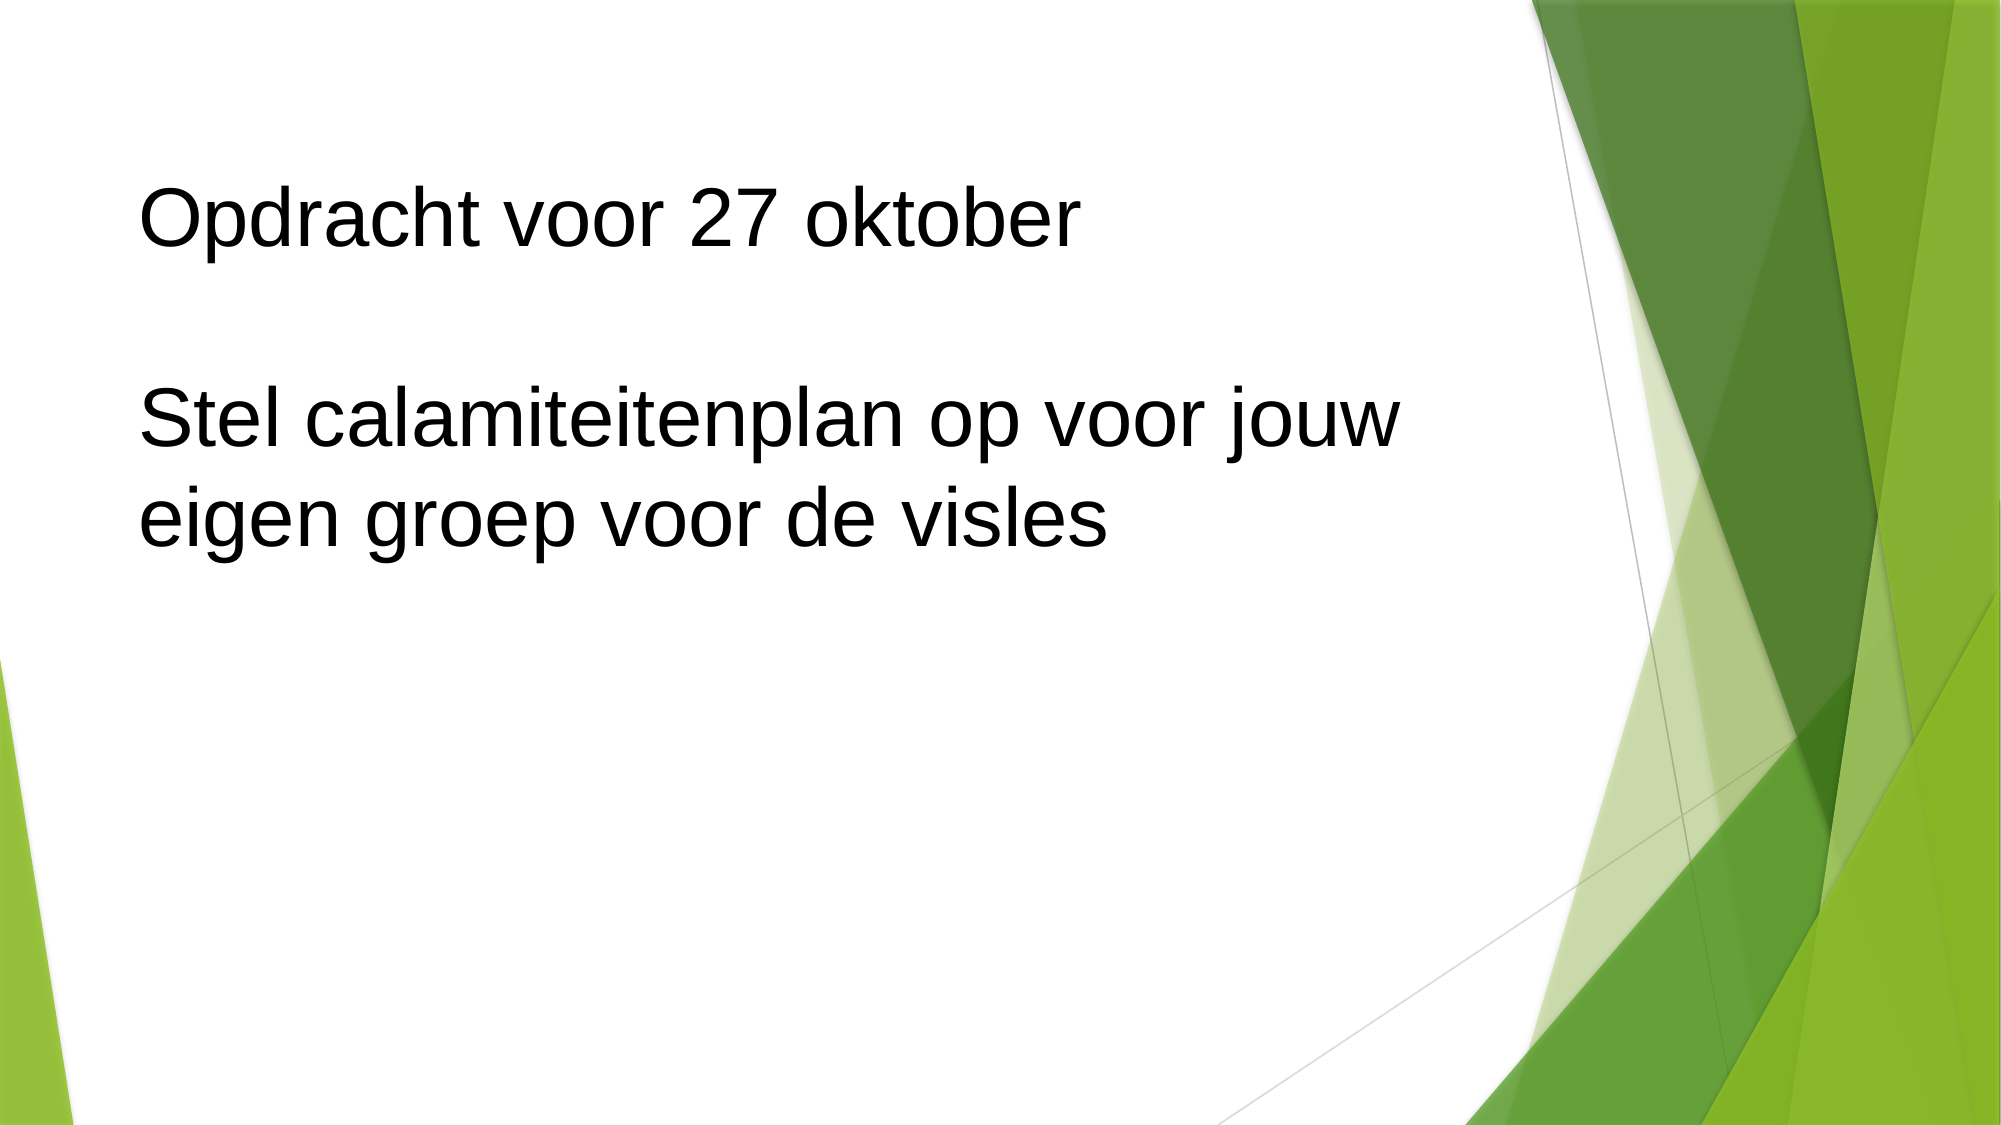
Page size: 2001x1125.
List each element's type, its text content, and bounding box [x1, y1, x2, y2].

text_box Opdracht voor 27 oktober Stel calamiteitenplan op voor jouw eigen groep voor de visles [123, 156, 1429, 571]
